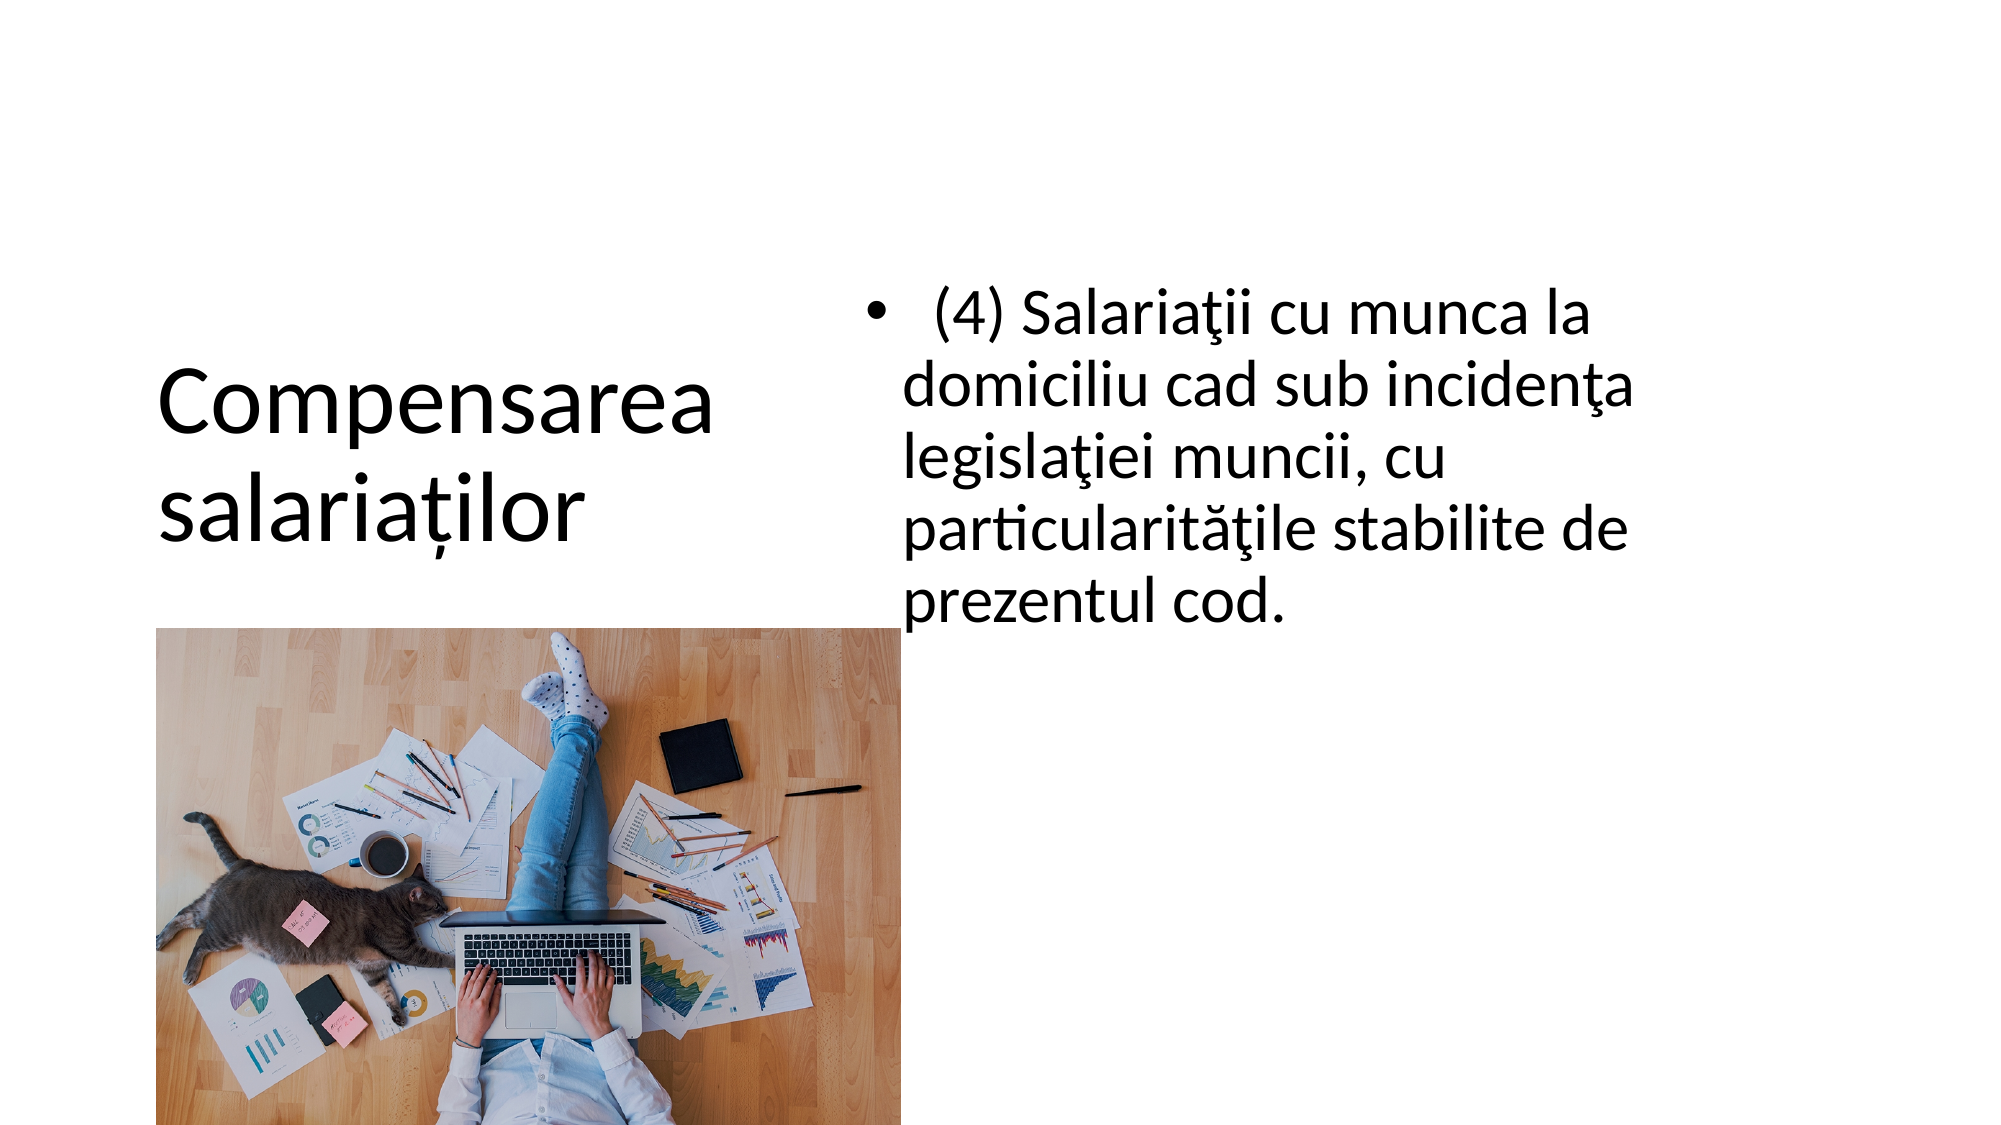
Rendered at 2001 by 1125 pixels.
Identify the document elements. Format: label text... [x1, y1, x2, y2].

list (4) Salariaţii cu munca la domiciliu cad sub incidenţa legislaţiei muncii, cu particularităţile stabilite de prezentul cod. [850, 269, 1863, 962]
picture [156, 628, 901, 1125]
list Compensarea salariaților [137, 337, 783, 963]
